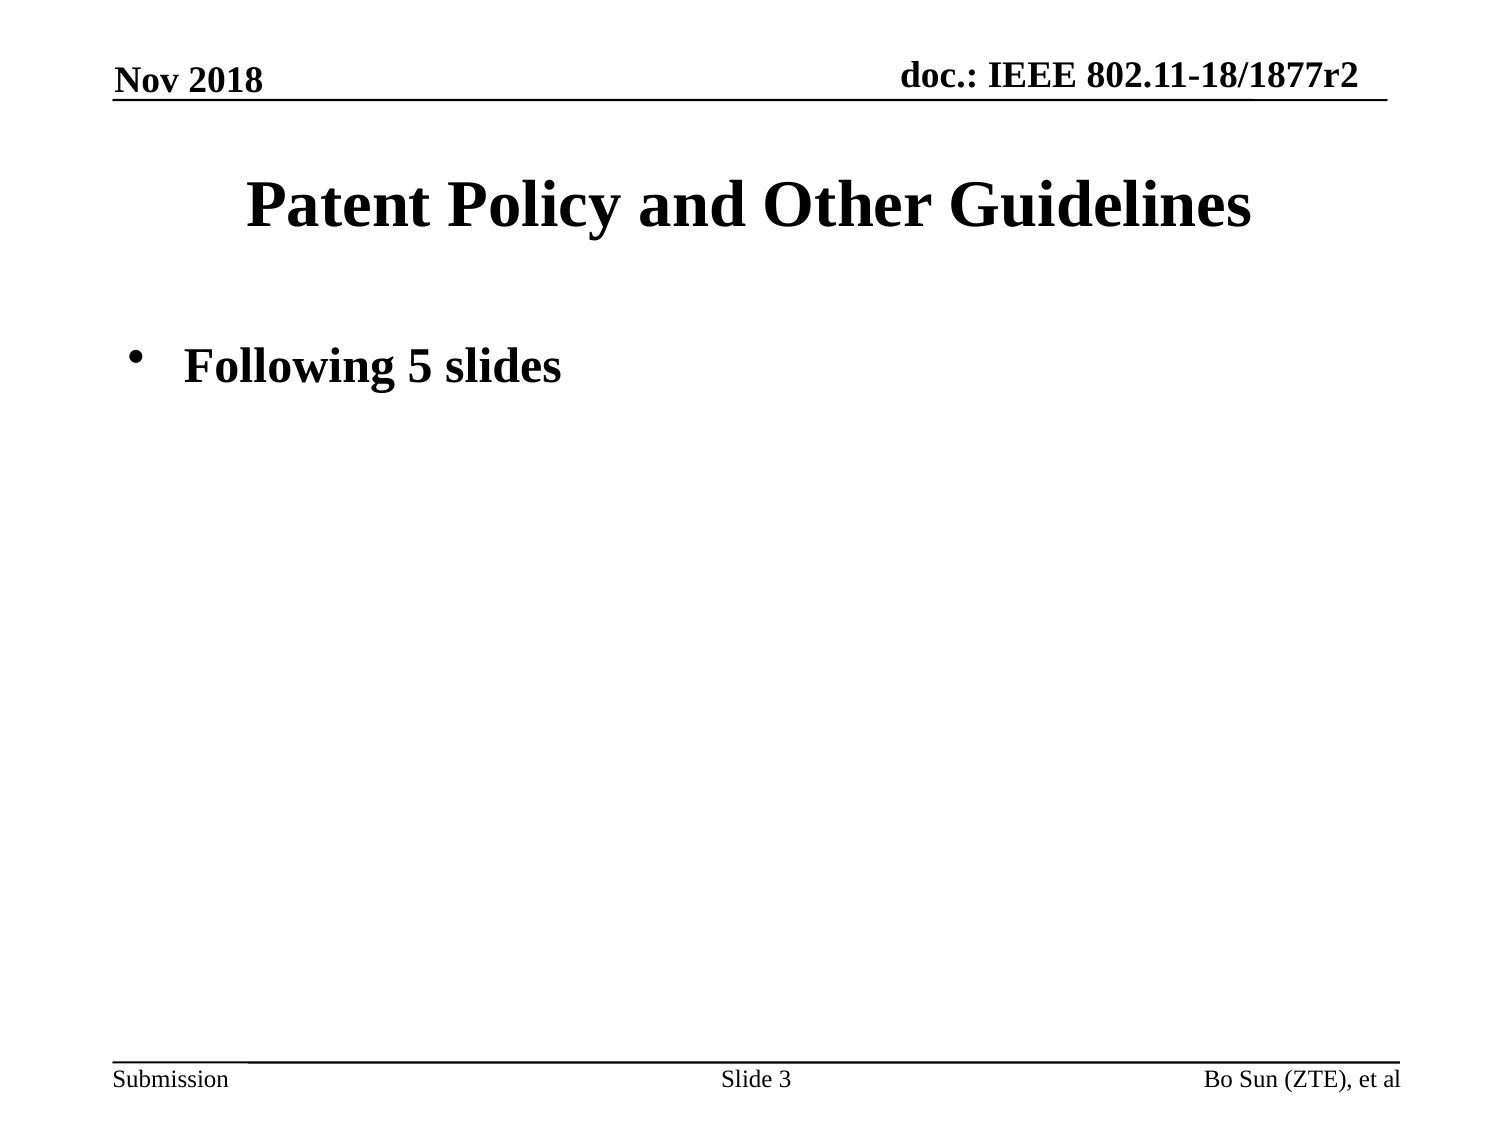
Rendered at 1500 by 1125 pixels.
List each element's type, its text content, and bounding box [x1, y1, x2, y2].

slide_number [114, 54, 265, 101]
footer Bo Sun (ZTE), et al [1200, 1061, 1402, 1093]
title Patent Policy and Other Guidelines [112, 112, 1388, 288]
slide_number Slide 3 [712, 1061, 800, 1093]
list Following 5 slides [112, 324, 1388, 1000]
